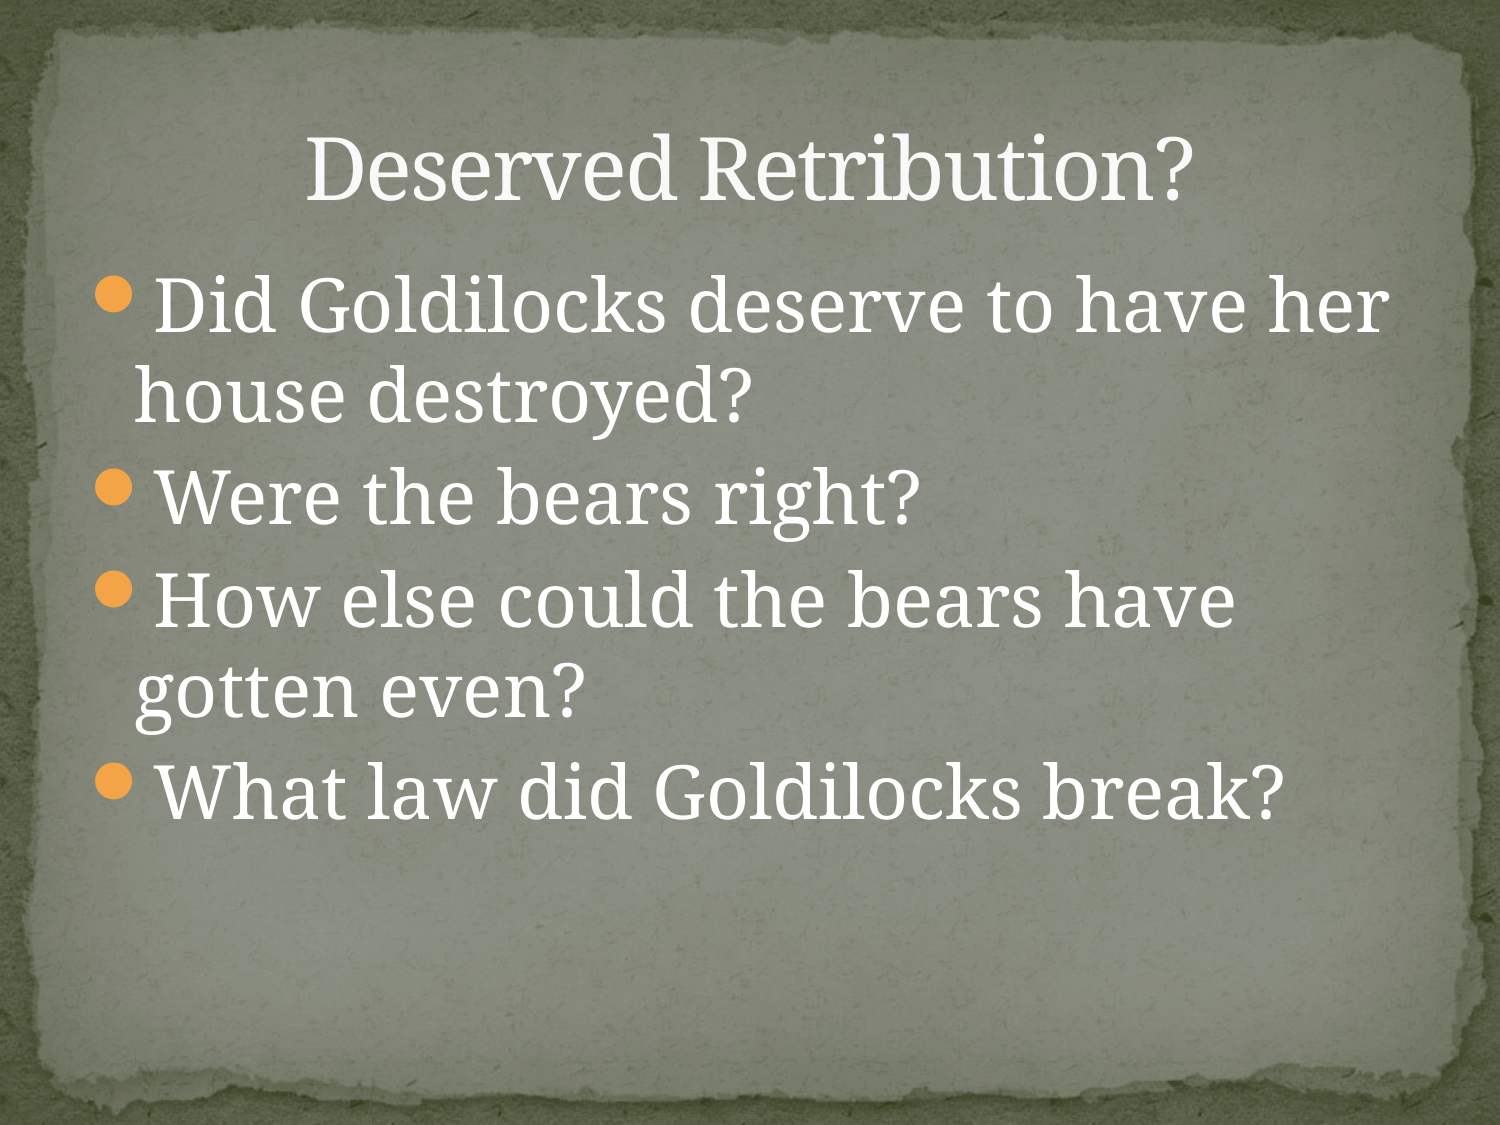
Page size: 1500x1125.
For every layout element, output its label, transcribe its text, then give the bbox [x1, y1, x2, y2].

list Did Goldilocks deserve to have her house destroyed? Were the bears right? How else could the bears have gotten even? What law did Goldilocks break? [75, 249, 1425, 1000]
title Deserved Retribution? [74, 24, 1425, 225]
